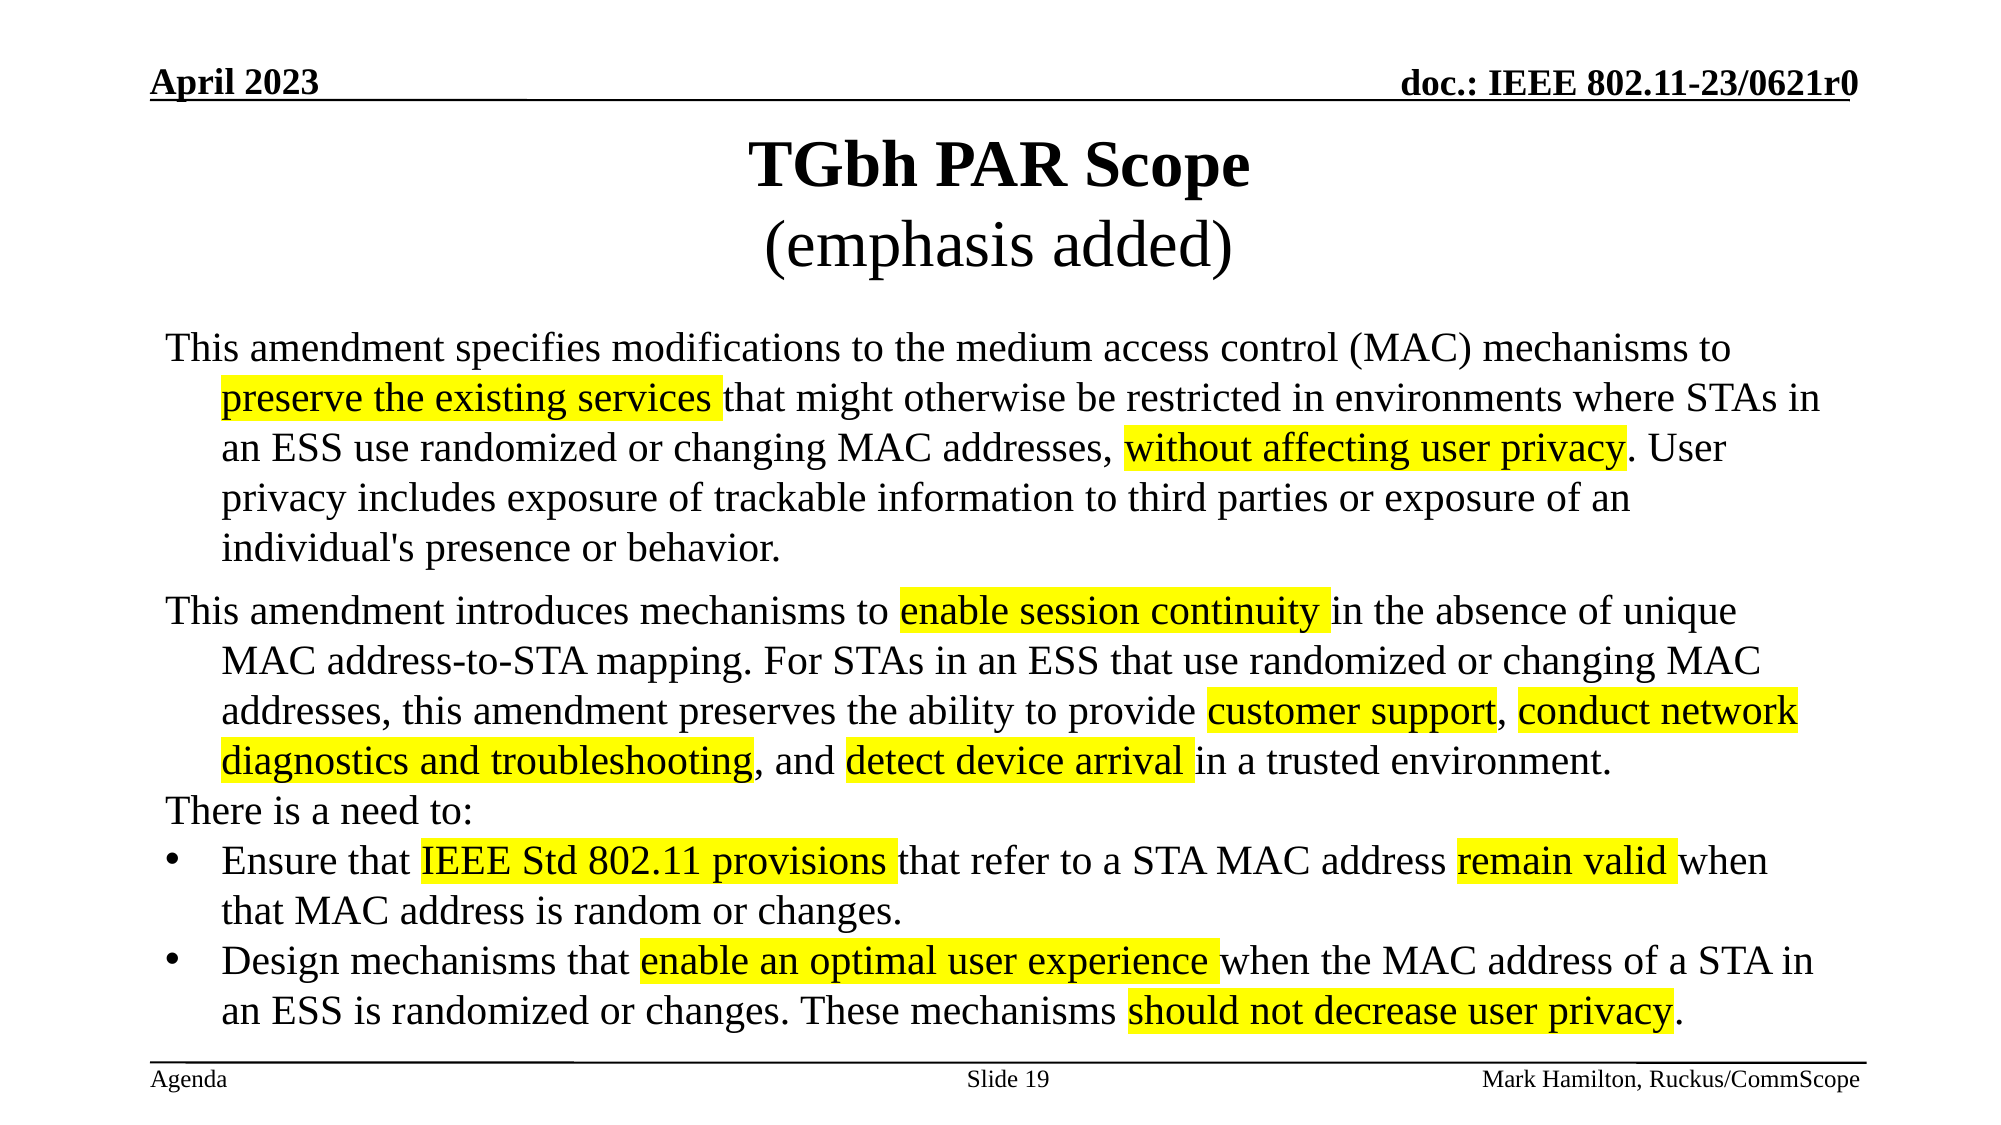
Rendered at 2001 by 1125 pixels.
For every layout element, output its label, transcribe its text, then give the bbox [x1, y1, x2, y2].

slide_number Slide 19 [950, 1061, 1067, 1123]
list This amendment specifies modifications to the medium access control (MAC) mechanisms to preserve the existing services that might otherwise be restricted in environments where STAs in an ESS use randomized or changing MAC addresses, without affecting user privacy. User privacy includes exposure of trackable information to third parties or exposure of an individual's presence or behavior. This amendment introduces mechanisms to enable session continuity in the absence of unique MAC address-to-STA mapping. For STAs in an ESS that use randomized or changing MAC addresses, this amendment preserves the ability to provide customer support, conduct network diagnostics and troubleshooting, and detect device arrival in a trusted environment. There is a need to: Ensure that IEEE Std 802.11 provisions that refer to a STA MAC address remain valid when that MAC address is random or changes. Design mechanisms that enable an optimal user experience when the MAC address of a STA in an ESS is randomized or changes. These mechanisms should not decrease user privacy. [149, 312, 1850, 988]
title TGbh PAR Scope (emphasis added) [149, 112, 1850, 288]
